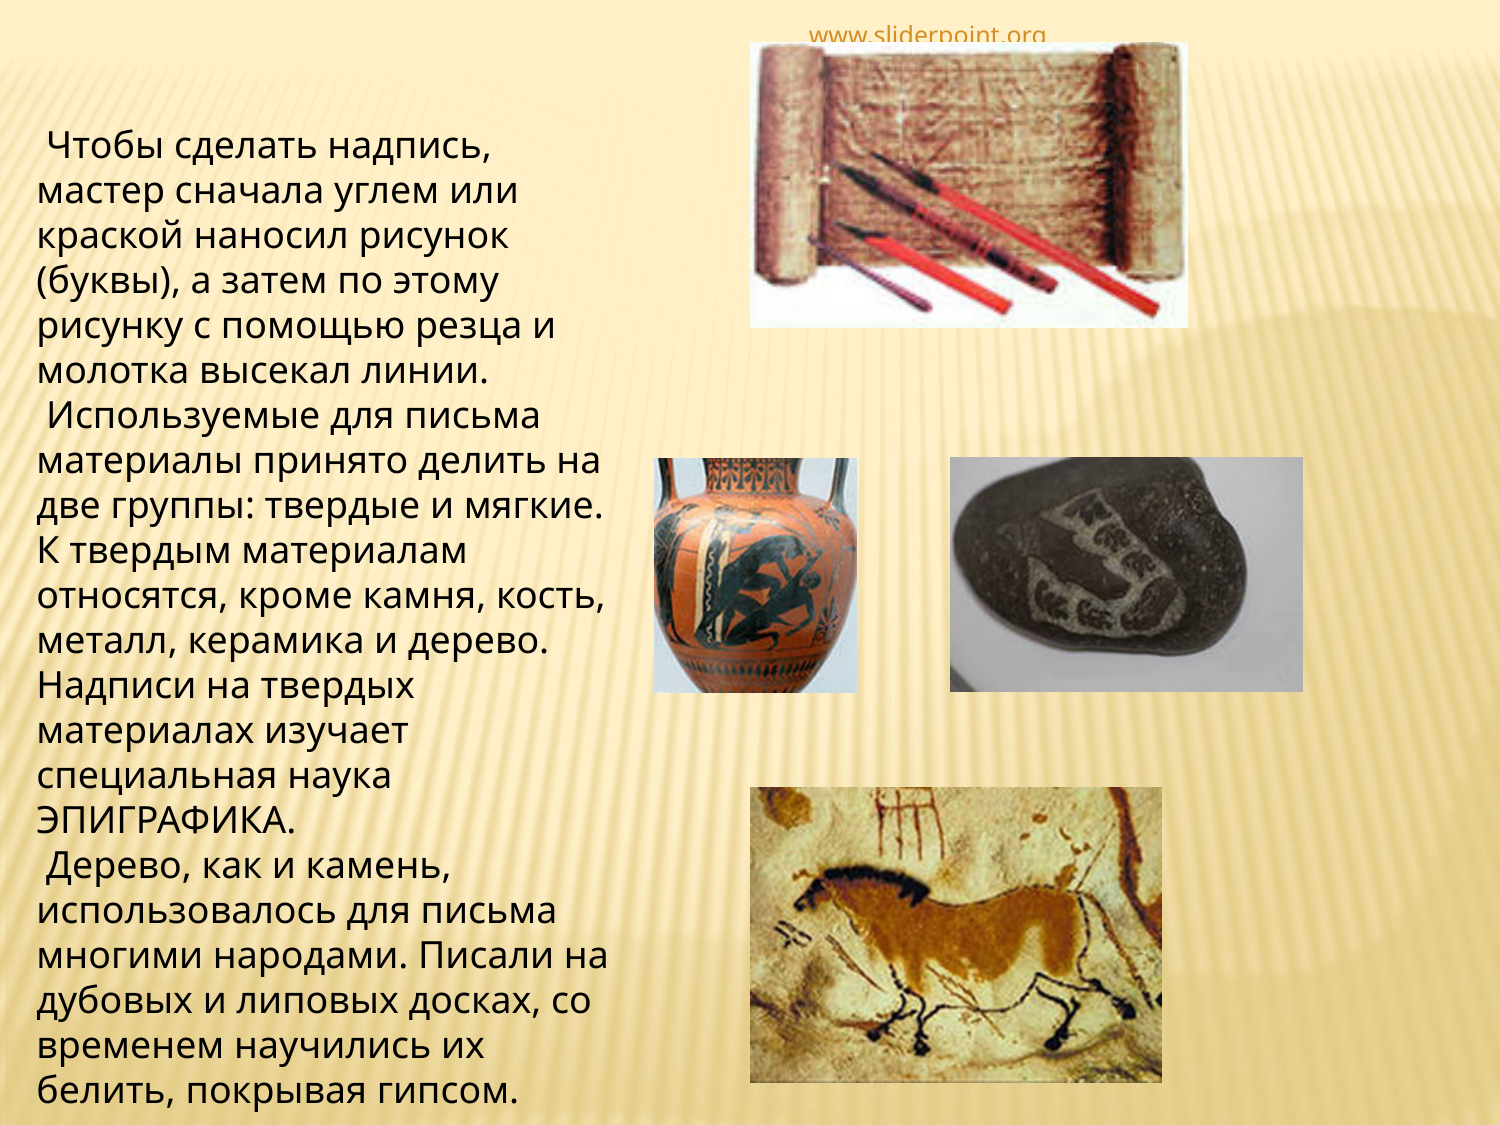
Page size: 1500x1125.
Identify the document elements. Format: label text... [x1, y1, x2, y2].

picture [950, 457, 1304, 693]
picture [749, 787, 1162, 1083]
picture [654, 458, 857, 693]
picture [749, 42, 1188, 328]
footer www.sliderpoint.org [512, 12, 1063, 60]
text_box Чтобы сделать надпись, мастер сначала углем или краской наносил рисунок (буквы), а затем по этому рисунку с помощью резца и молотка высекал линии. Используемые для письма материалы принято делить на две группы: твердые и мягкие. К твердым материалам относятся, кроме камня, кость, металл, керамика и дерево. Надписи на твердых материалах изучает специальная наука ЭПИГРАФИКА. Дерево, как и камень, использовалось для письма многими народами. Писали на дубовых и липовых досках, со временем научились их белить, покрывая гипсом. [21, 113, 632, 1119]
